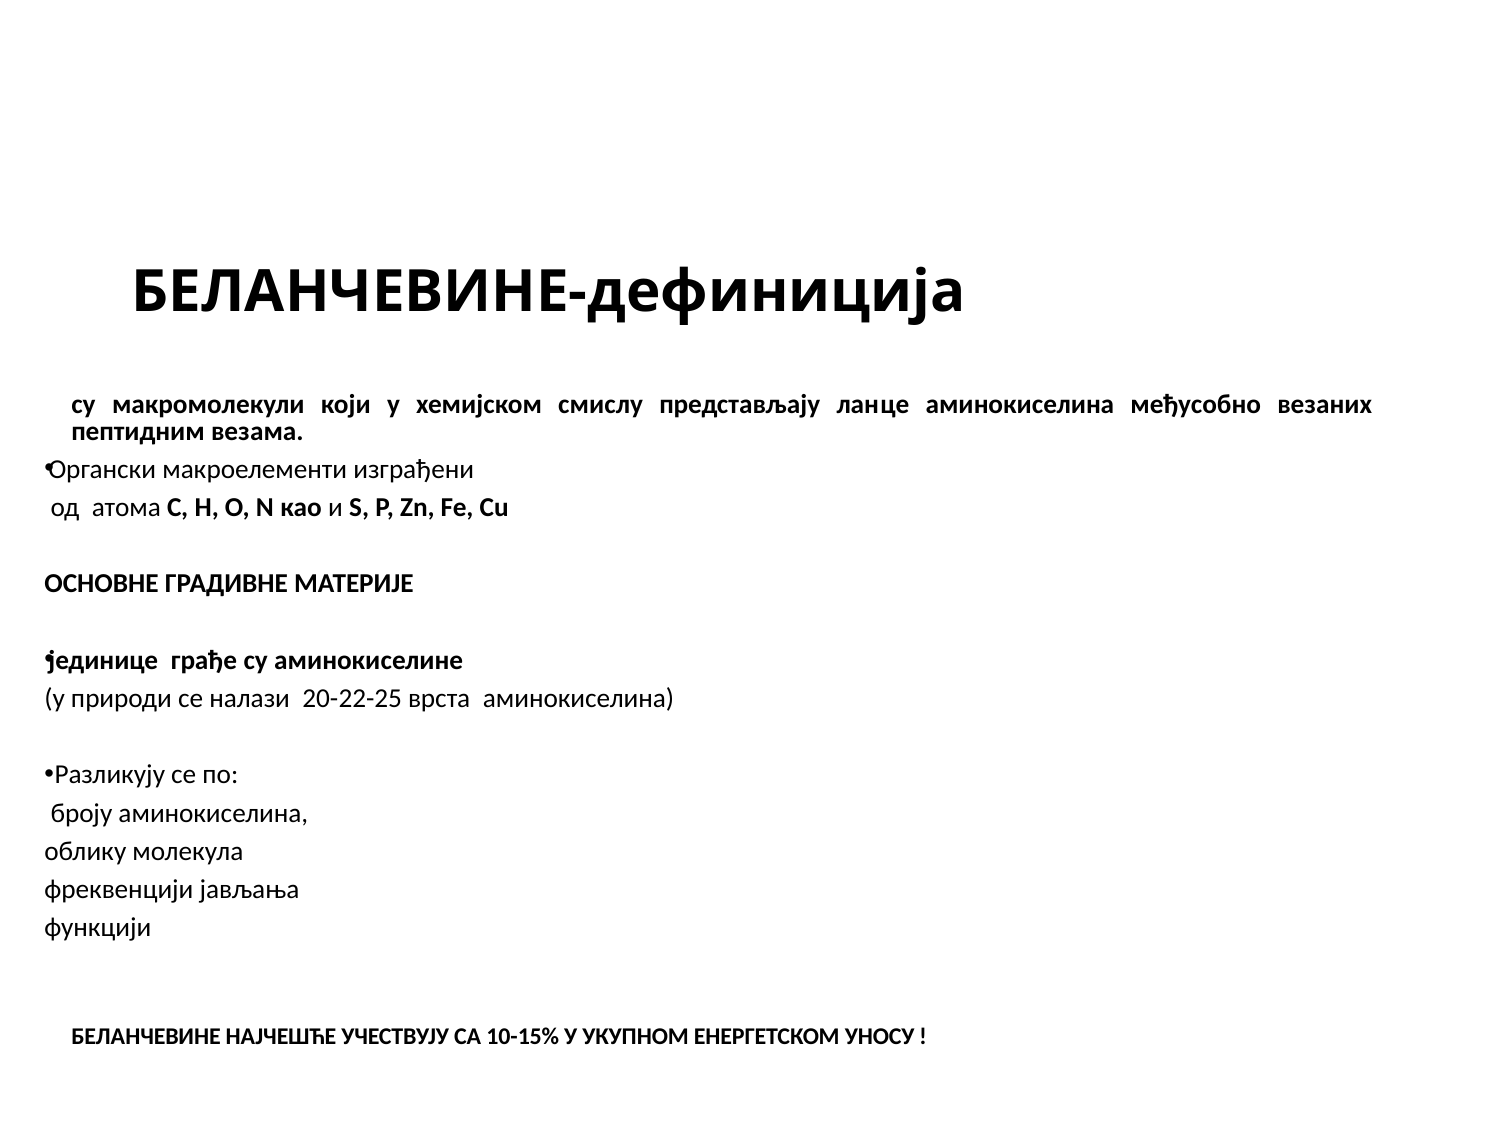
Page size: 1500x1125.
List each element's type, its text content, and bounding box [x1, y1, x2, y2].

subtitle су макромолекули који у хемијском смислу представљају ланце аминокиселина међусобно везаних пептидним везама. Органски макроелементи изграђени од атома C, H, O, N као и S, P, Zn, Fe, Cu ОСНОВНЕ ГРАДИВНЕ МАТЕРИЈЕ јединице грађе су аминокиселине (у природи се налази 20-22-25 врста аминокиселина) Разликују се по: броју аминокиселина, облику молекула фреквенцији јављања функцији БЕЛАНЧЕВИНЕ НАЈЧЕШЋЕ УЧЕСТВУЈУ СА 10-15% У УКУПНОМ ЕНЕРГЕТСКОМ УНОСУ ! [29, 385, 1388, 1071]
text_box БЕЛАНЧЕВИНЕ-дефиниција [117, 246, 1429, 331]
